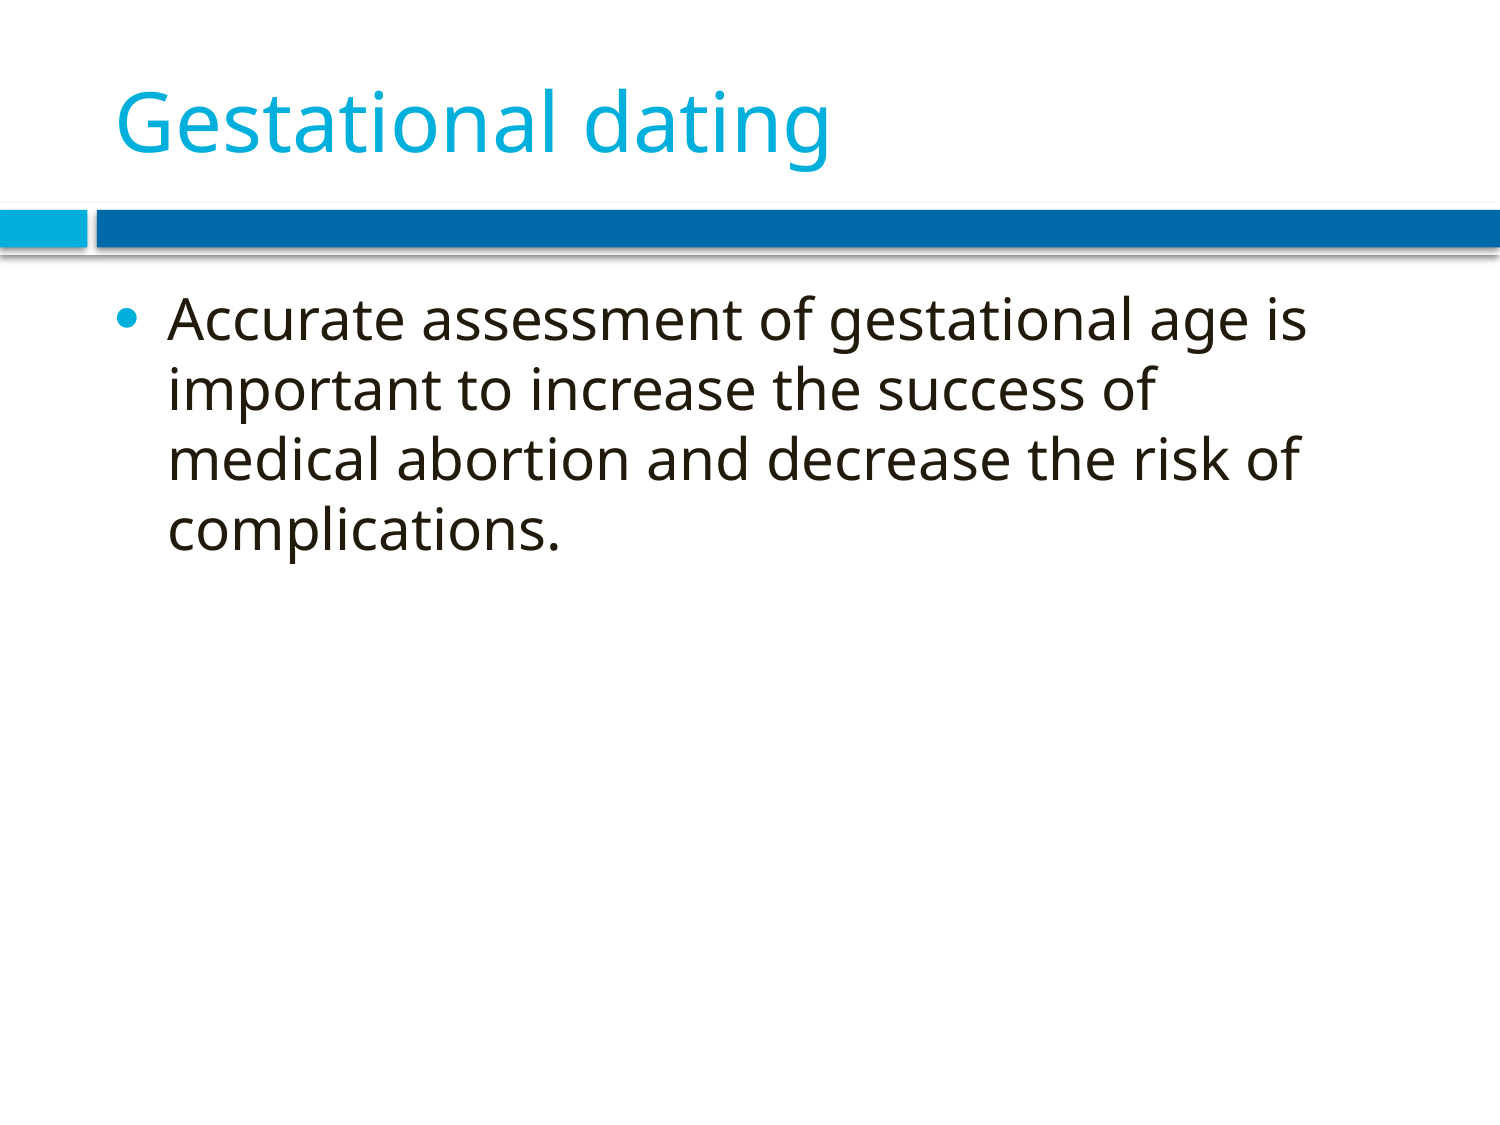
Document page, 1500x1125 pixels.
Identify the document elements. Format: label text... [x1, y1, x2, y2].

title Gestational dating [99, 37, 1438, 200]
subtitle Accurate assessment of gestational age is important to increase the success of medical abortion and decrease the risk of complications. [99, 275, 1400, 963]
